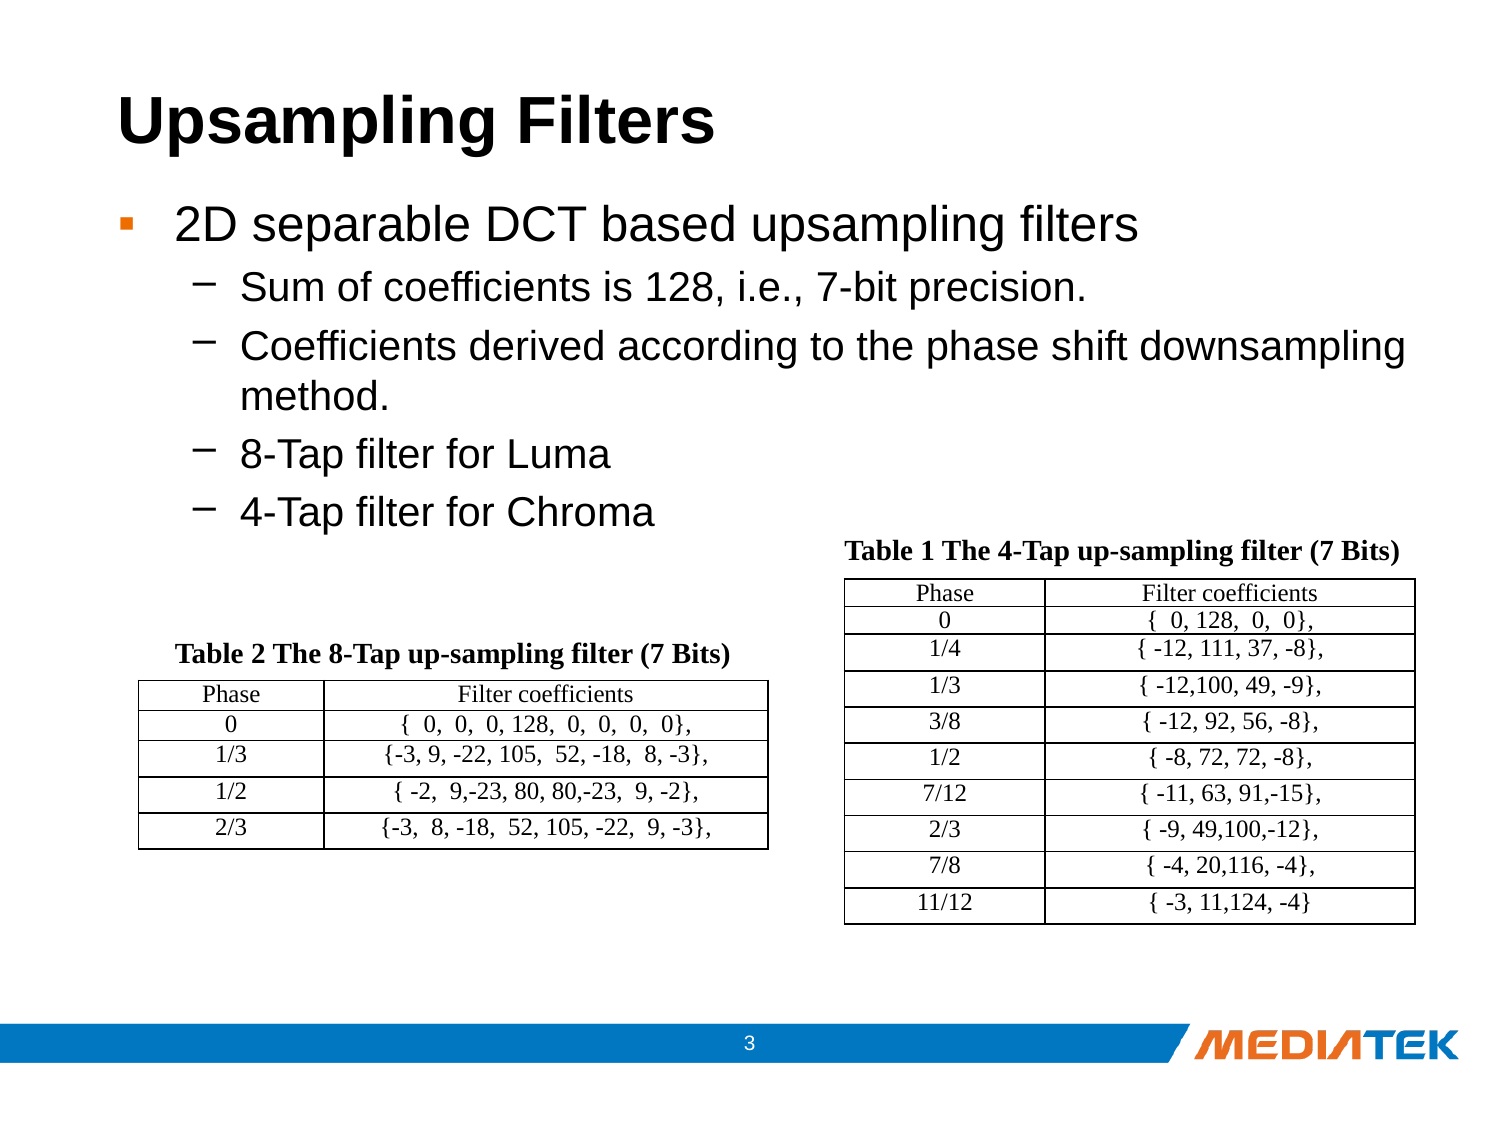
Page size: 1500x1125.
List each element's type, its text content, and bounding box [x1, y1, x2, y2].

table_header Phase [845, 580, 1044, 606]
table_header Phase [139, 681, 323, 710]
table_cell { -4, 20,116, -4}, [1046, 852, 1414, 887]
table_cell {-3, 8, -18, 52, 105, -22, 9, -3}, [325, 814, 767, 848]
table_cell 3/8 [845, 708, 1044, 742]
picture [0, 1023, 711, 1063]
table_cell 1/3 [845, 672, 1044, 706]
table_cell { 0, 0, 0, 128, 0, 0, 0, 0}, [325, 711, 767, 740]
table_cell 7/12 [845, 780, 1044, 815]
table_header Filter coefficients [1046, 580, 1414, 606]
table_cell 2/3 [139, 814, 323, 848]
table_cell { 0, 128, 0, 0}, [1046, 607, 1414, 633]
text_box Table 1 The 4-Tap up-sampling filter (7 Bits) [820, 524, 1425, 574]
table_cell 1/2 [845, 744, 1044, 779]
table_cell { -8, 72, 72, -8}, [1046, 744, 1414, 779]
picture [789, 1023, 1459, 1063]
table_cell 1/2 [139, 778, 323, 812]
text_box Table 2 The 8-Tap up-sampling filter (7 Bits) [138, 626, 768, 677]
table_cell 2/3 [845, 816, 1044, 851]
slide_number 2 [711, 1022, 789, 1090]
table_cell 1/4 [845, 635, 1044, 670]
table_cell 0 [139, 711, 323, 740]
table_cell 1/3 [139, 741, 323, 776]
table_cell 0 [845, 607, 1044, 633]
table_cell { -2, 9,-23, 80, 80,-23, 9, -2}, [325, 778, 767, 812]
table_cell { -9, 49,100,-12}, [1046, 816, 1414, 851]
title Upsampling Filters [101, 62, 1425, 172]
table_cell { -12, 92, 56, -8}, [1046, 708, 1414, 742]
table_header Filter coefficients [325, 681, 767, 710]
table_cell { -12, 111, 37, -8}, [1046, 635, 1414, 670]
list 2D separable DCT based upsampling filters Sum of coefficients is 128, i.e., 7-bit precision. Coefficients derived according to the phase shift downsampling method. 8-Tap filter for Luma 4-Tap filter for Chroma [102, 184, 1425, 998]
table_cell { -3, 11,124, -4} [1046, 889, 1414, 923]
table_cell { -12,100, 49, -9}, [1046, 672, 1414, 706]
table_cell { -11, 63, 91,-15}, [1046, 780, 1414, 815]
table_cell 7/8 [845, 852, 1044, 887]
table_cell 11/12 [845, 889, 1044, 923]
table_cell {-3, 9, -22, 105, 52, -18, 8, -3}, [325, 741, 767, 776]
